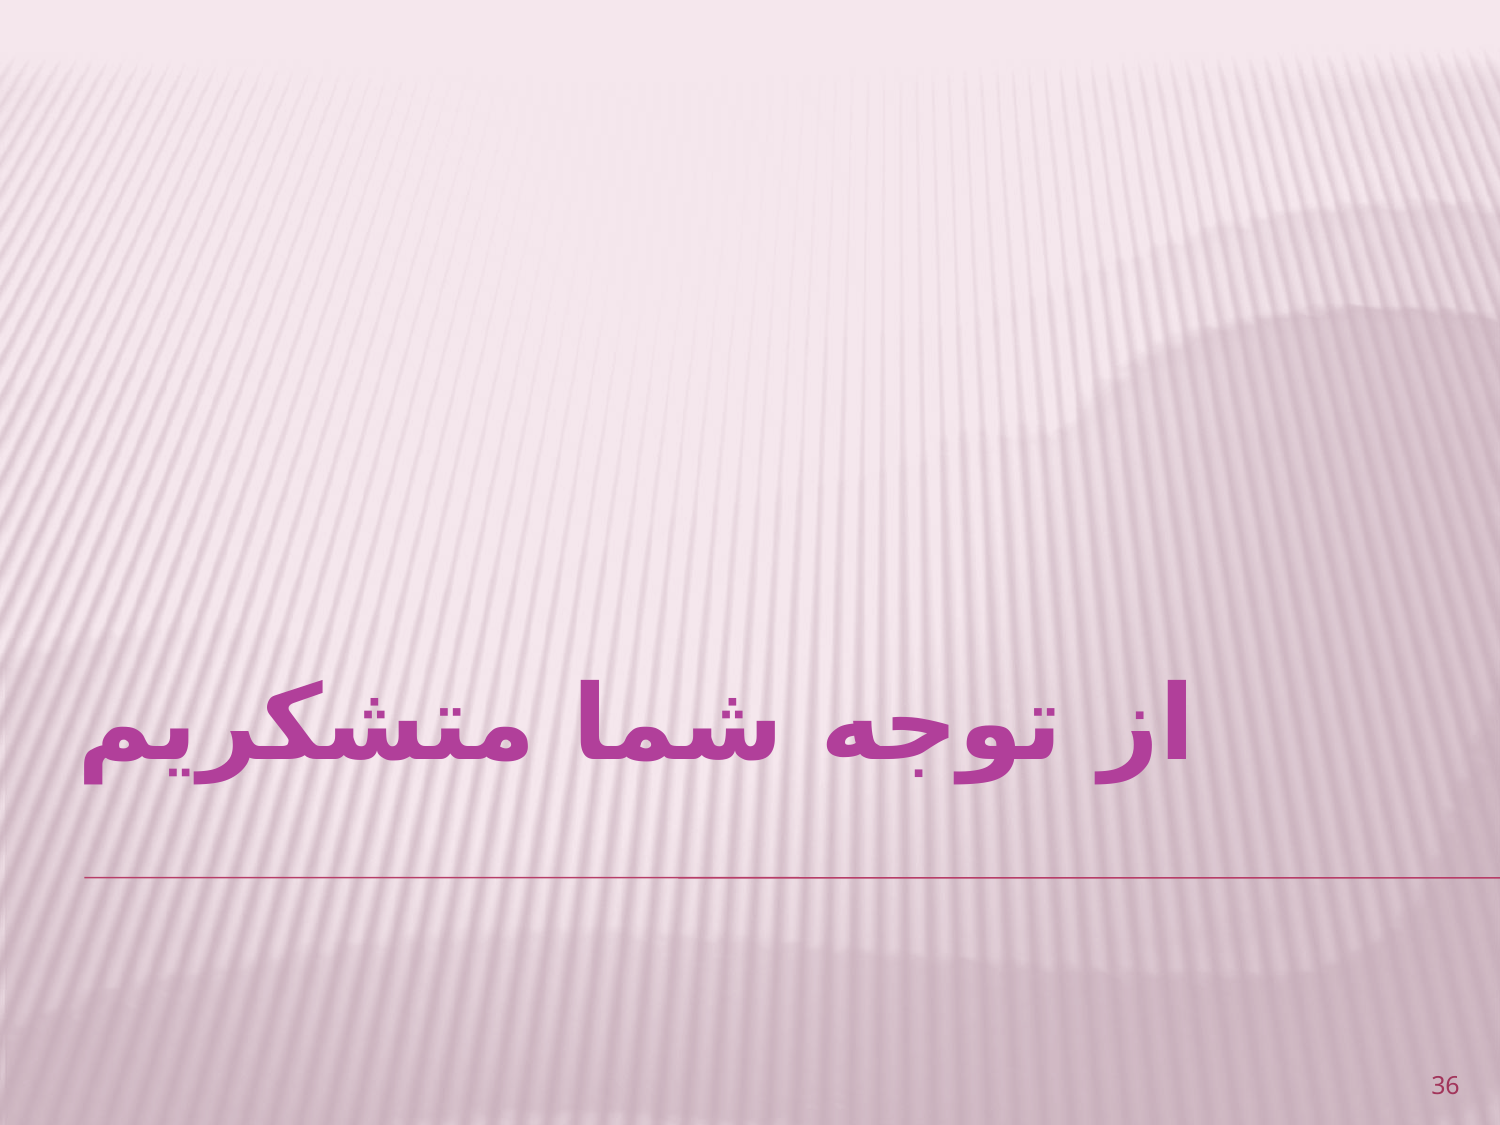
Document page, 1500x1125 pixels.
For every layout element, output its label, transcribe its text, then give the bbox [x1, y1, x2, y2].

subtitle از توجه شما متشکریم [62, 637, 1450, 788]
slide_number 36 [1350, 1061, 1475, 1103]
